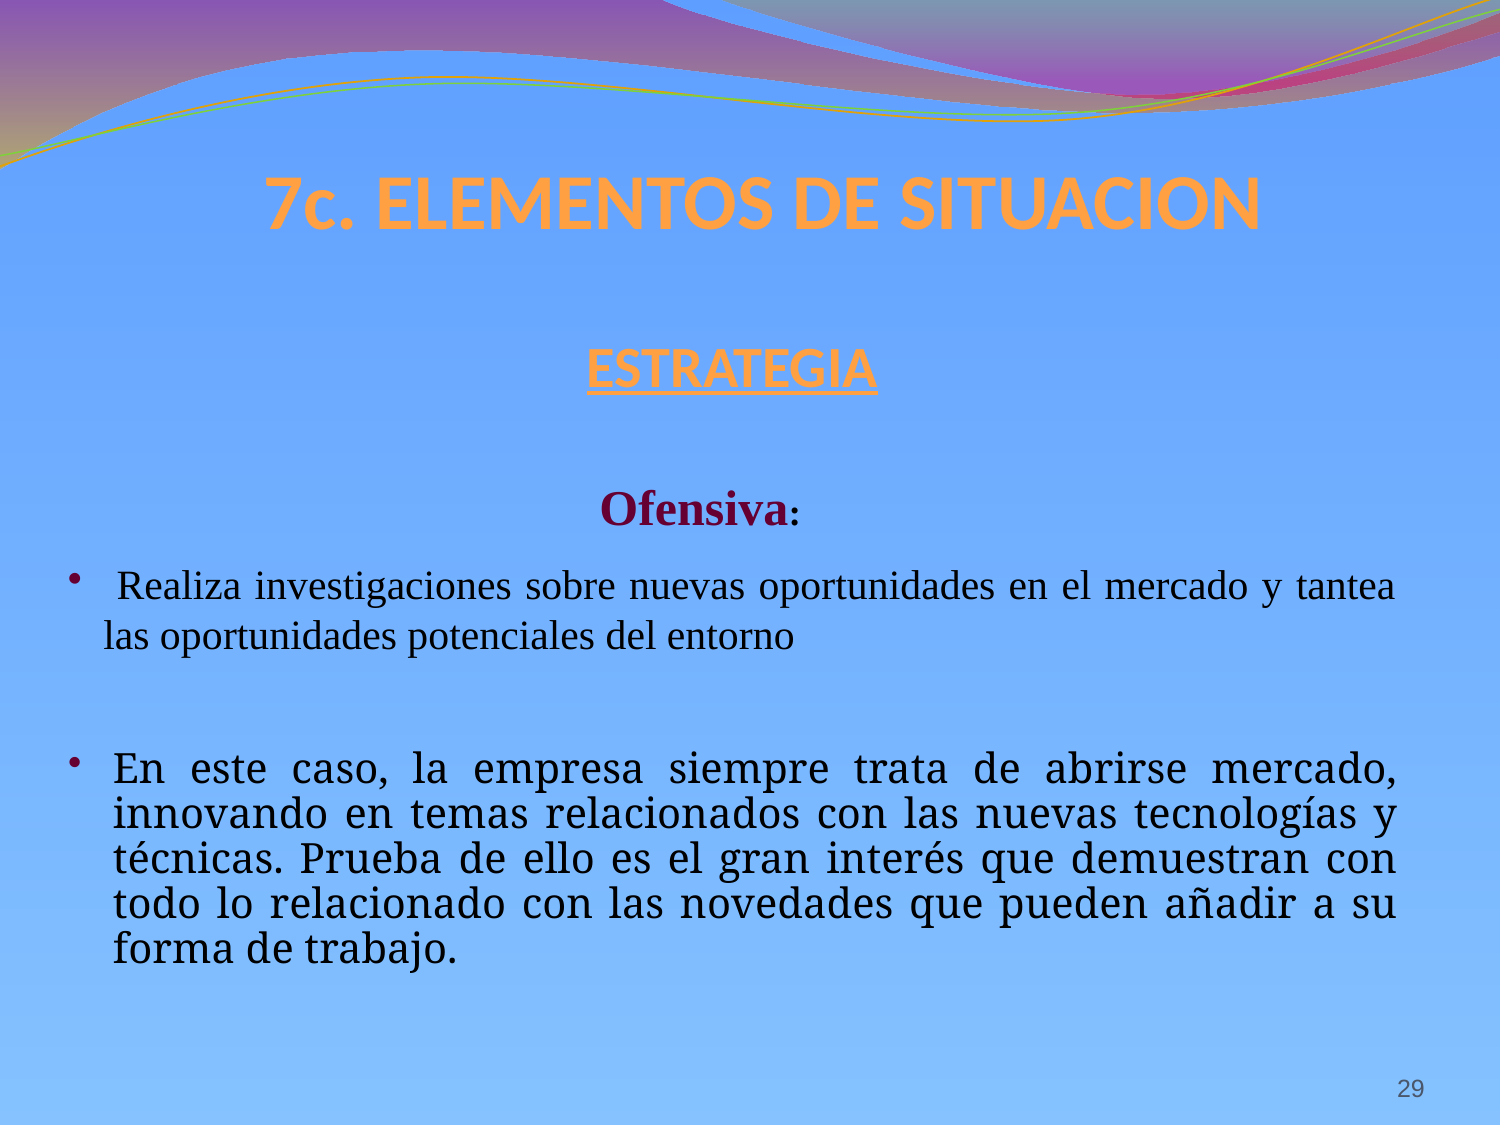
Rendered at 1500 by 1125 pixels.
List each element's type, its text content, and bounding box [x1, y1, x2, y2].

text_box Flexibilidad: [704, 13, 773, 18]
text_box Ofensiva: [584, 467, 817, 543]
text_box 7c. ELEMENTOS DE SITUACION [88, 137, 1439, 246]
list En este caso, la empresa siempre trata de abrirse mercado, innovando en temas relacionados con las nuevas tecnologías y técnicas. Prueba de ello es el gran interés que demuestran con todo lo relacionado con las novedades que pueden añadir a su forma de trabajo. [52, 739, 1413, 999]
text_box ESTRATEGIA [419, 326, 1046, 400]
slide_number 29 [1299, 1042, 1425, 1103]
text_box Realiza investigaciones sobre nuevas oportunidades en el mercado y tantea las oportunidades potenciales del entorno [53, 550, 1412, 666]
